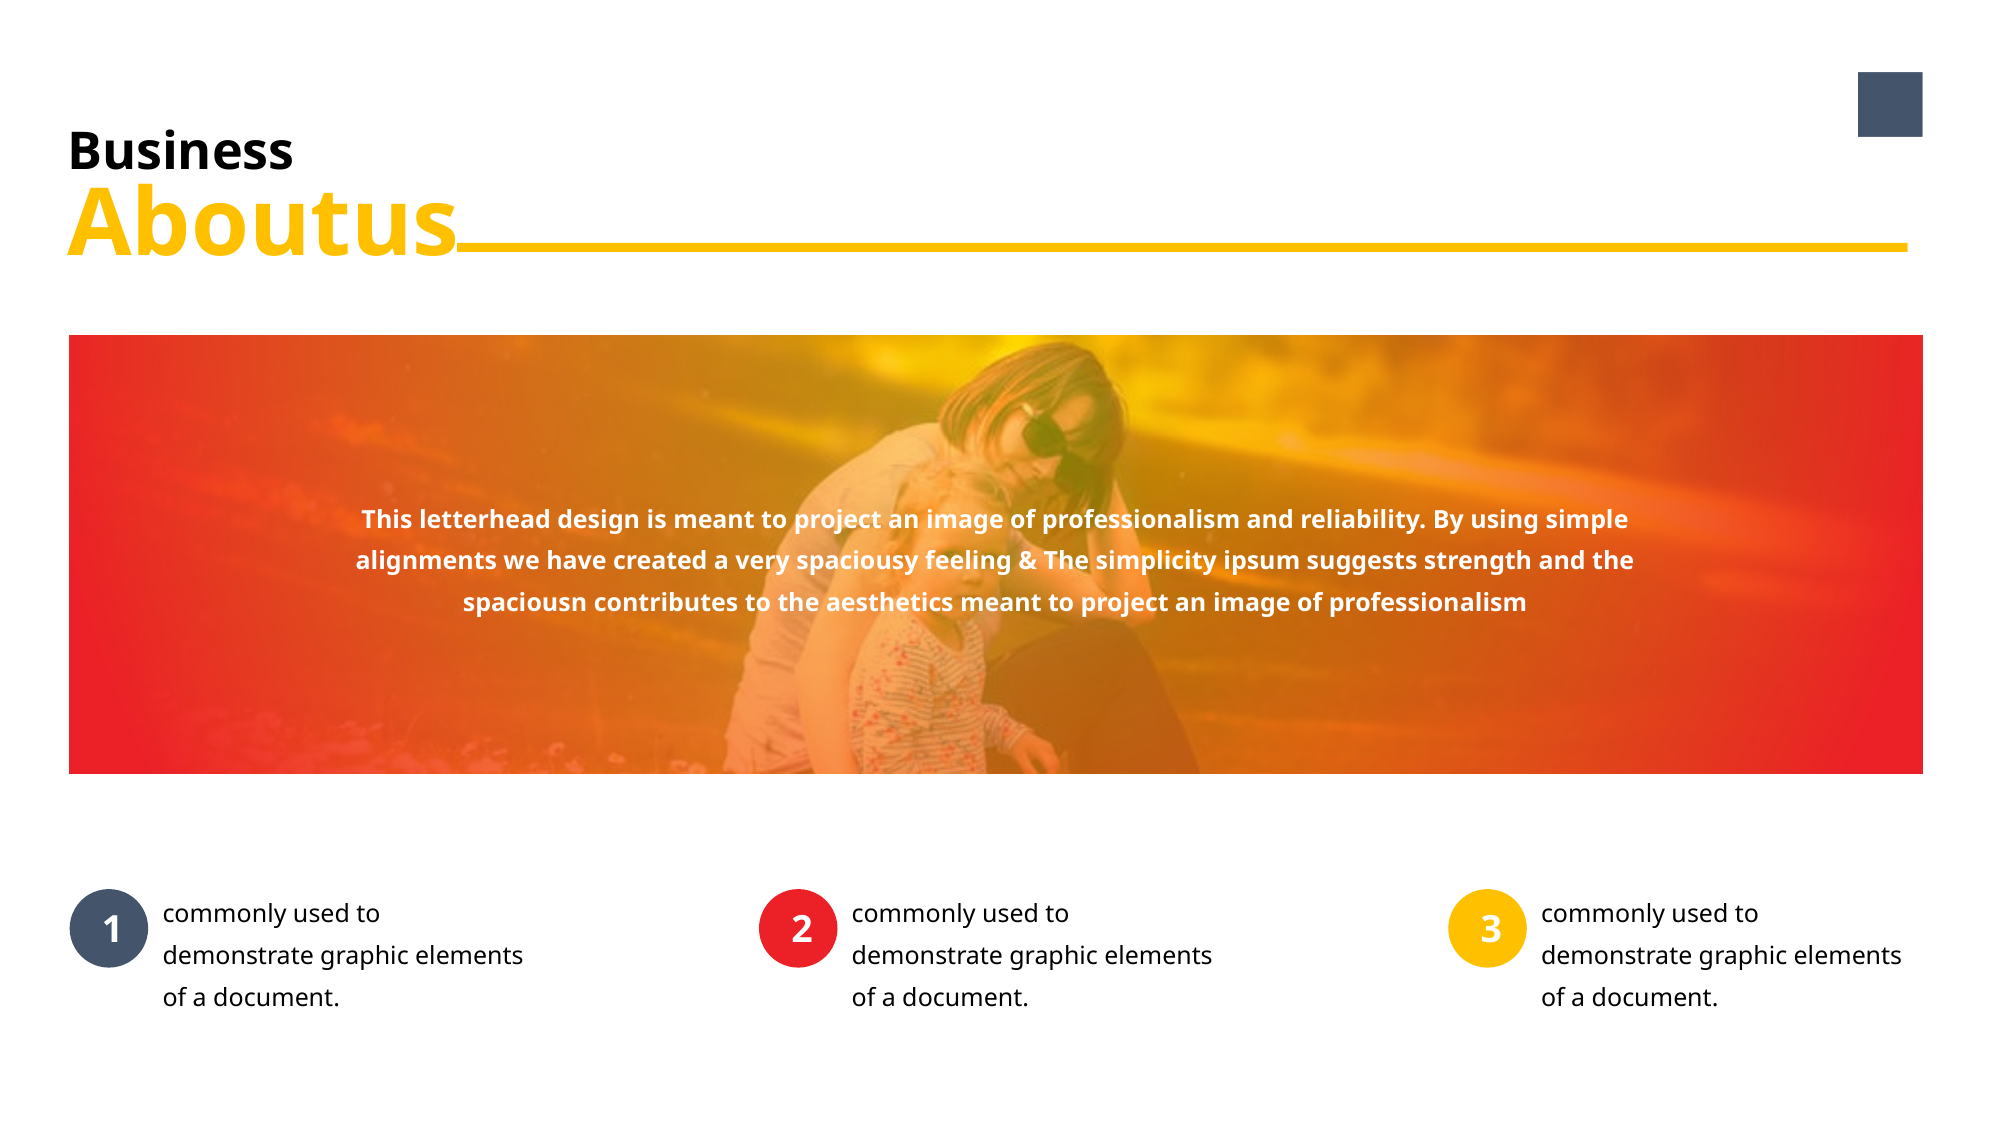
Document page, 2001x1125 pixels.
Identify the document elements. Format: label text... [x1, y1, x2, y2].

text_box [1857, 71, 1924, 78]
picture [69, 335, 1923, 774]
slide_number 3 [1854, 78, 1927, 130]
text_box [1857, 130, 1924, 138]
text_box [69, 878, 544, 973]
text_box Business Aboutus [52, 78, 475, 282]
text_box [759, 878, 1234, 973]
text_box [456, 242, 1909, 253]
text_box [1448, 878, 1923, 973]
